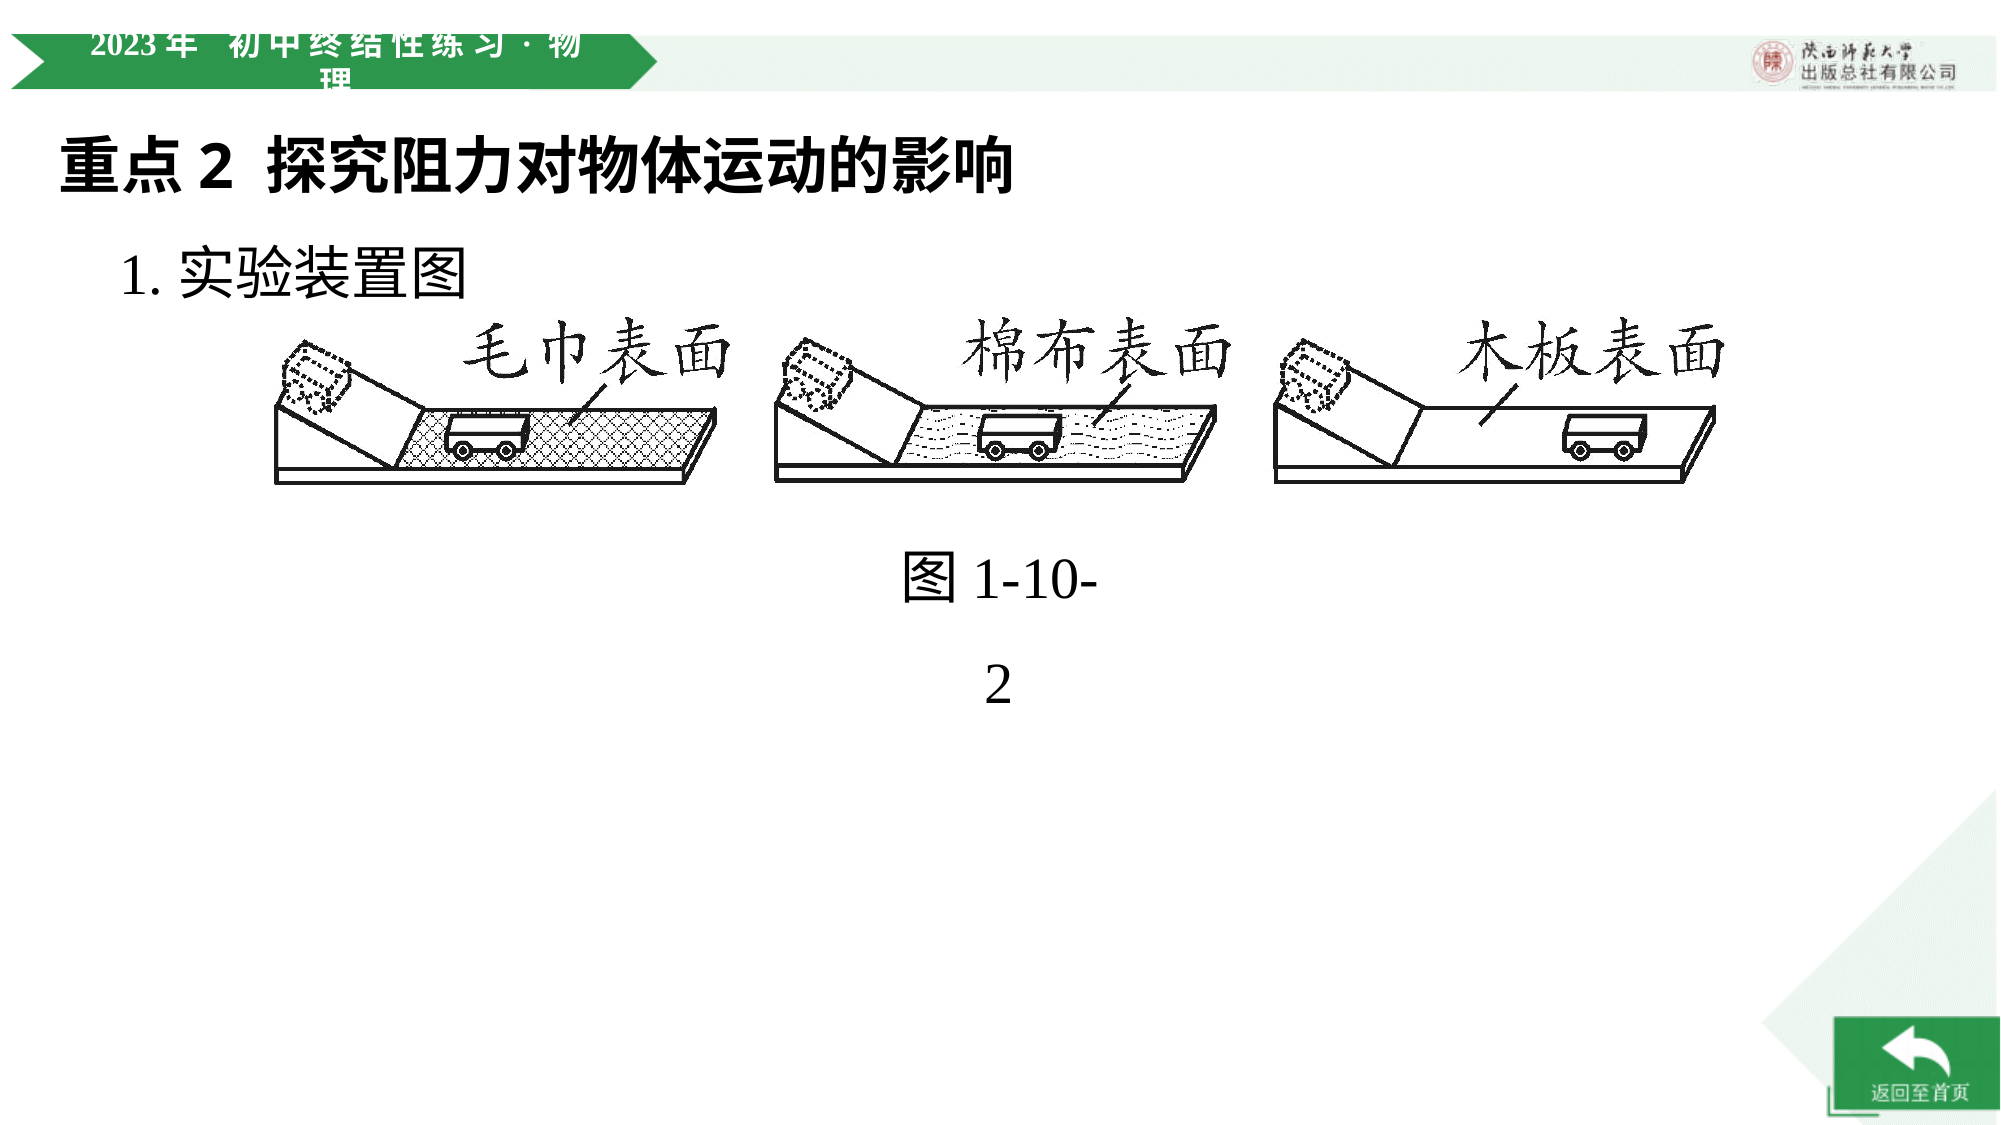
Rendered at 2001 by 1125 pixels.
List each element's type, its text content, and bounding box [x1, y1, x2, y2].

picture [0, 0, 2001, 1125]
text_box 1.实验装置图 [58, 201, 1941, 295]
text_box 重点2 探究阻力对物体运动的影响 [58, 88, 1941, 201]
text_box 图1-10-2 [886, 505, 1114, 669]
